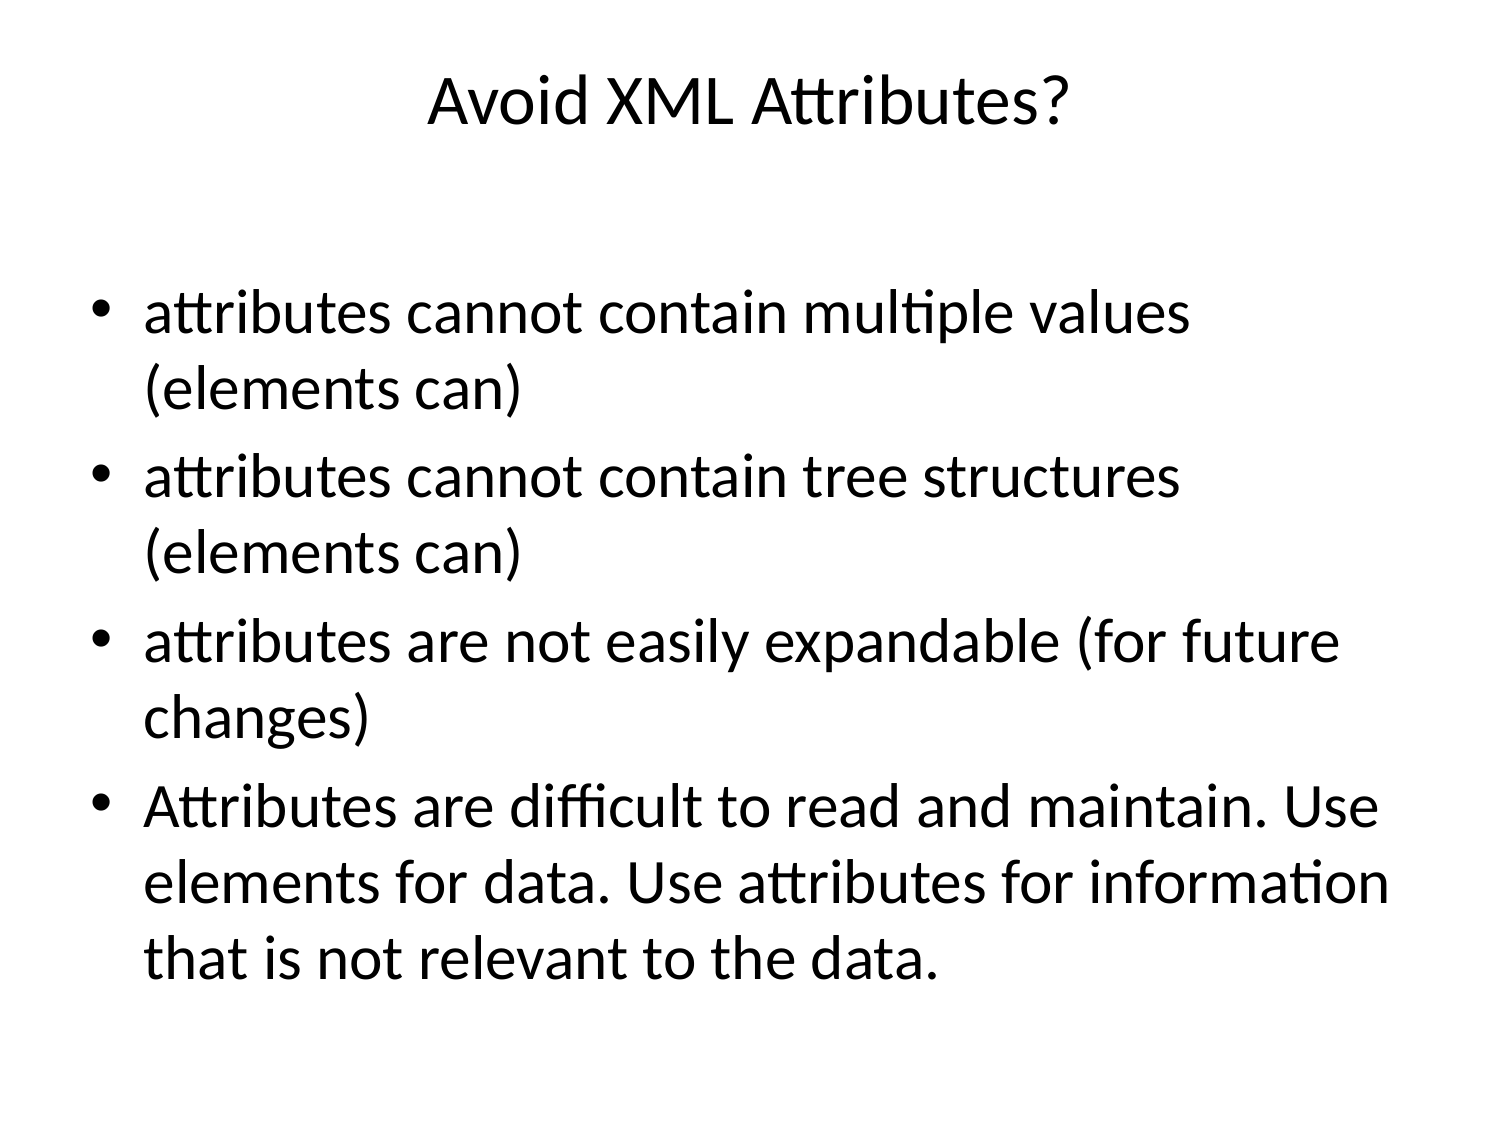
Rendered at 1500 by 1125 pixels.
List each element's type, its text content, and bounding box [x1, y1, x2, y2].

title Avoid XML Attributes? [75, 45, 1425, 233]
list attributes cannot contain multiple values (elements can) attributes cannot contain tree structures (elements can) attributes are not easily expandable (for future changes) Attributes are difficult to read and maintain. Use elements for data. Use attributes for information that is not relevant to the data. [75, 262, 1425, 1005]
